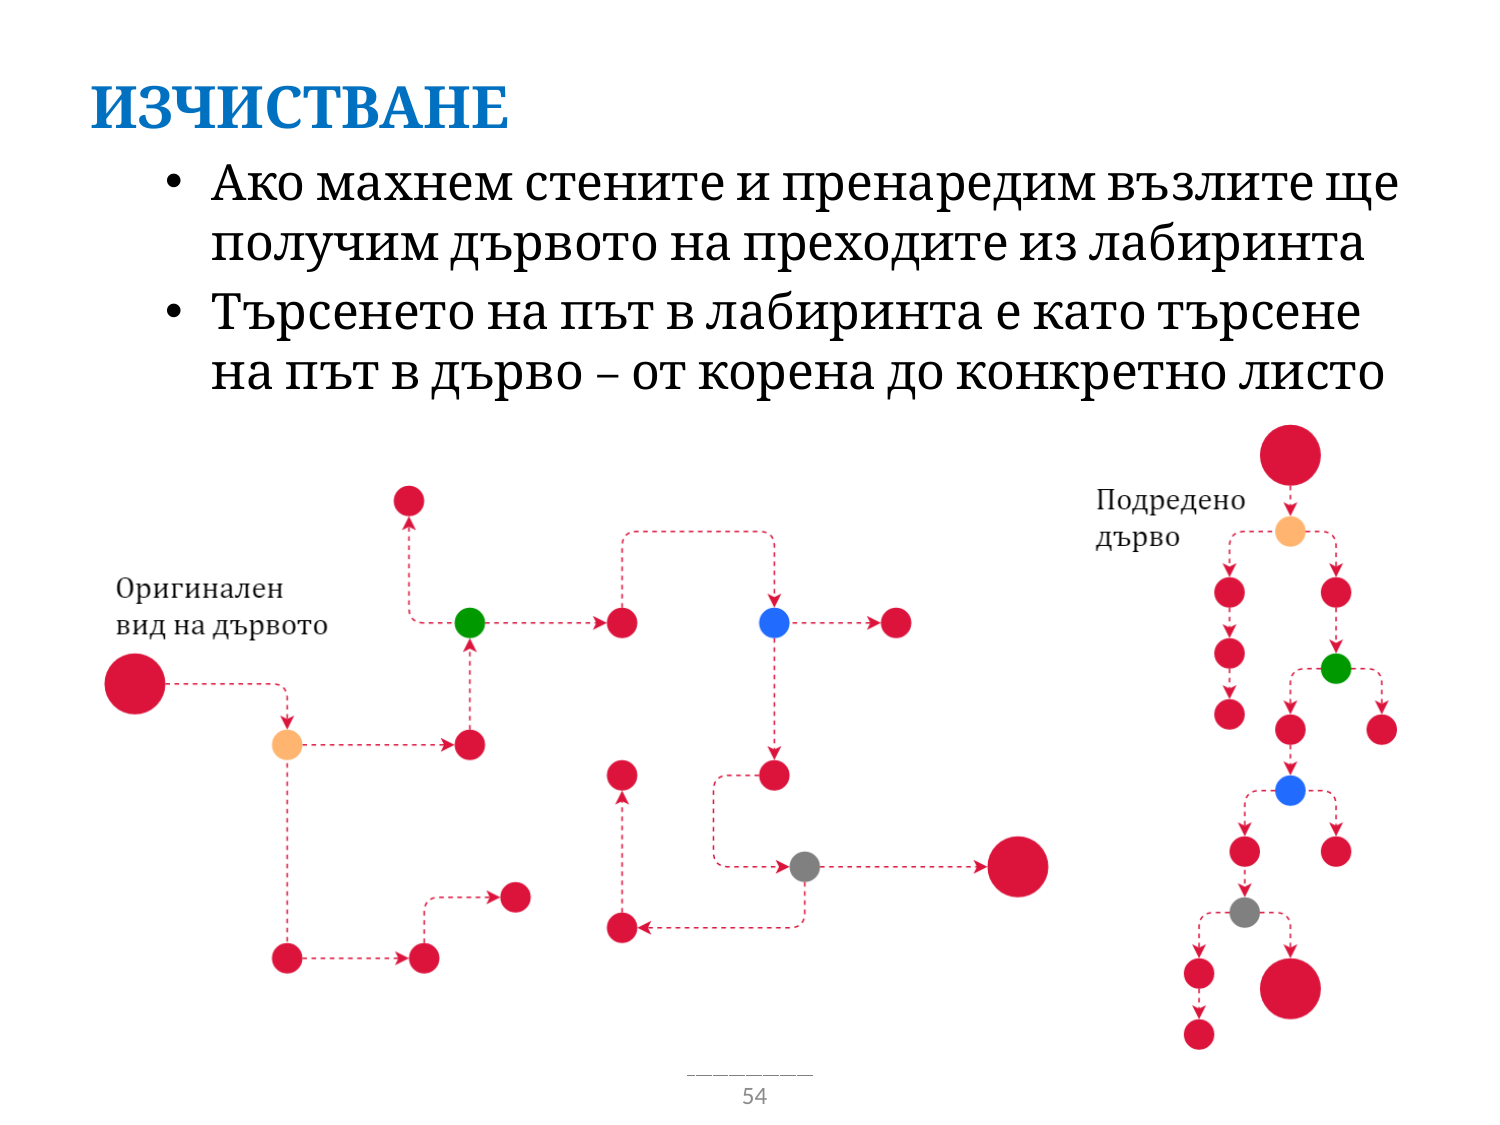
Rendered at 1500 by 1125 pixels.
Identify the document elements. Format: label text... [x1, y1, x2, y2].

list Изчистване Ако махнем стените и пренаредим възлите ще получим дървото на преходите из лабиринта Търсенето на път в лабиринта е като търсене на път в дърво – от корена до конкретно листо [75, 62, 1450, 1063]
picture [103, 424, 1397, 1051]
slide_number 54 [579, 1065, 930, 1125]
